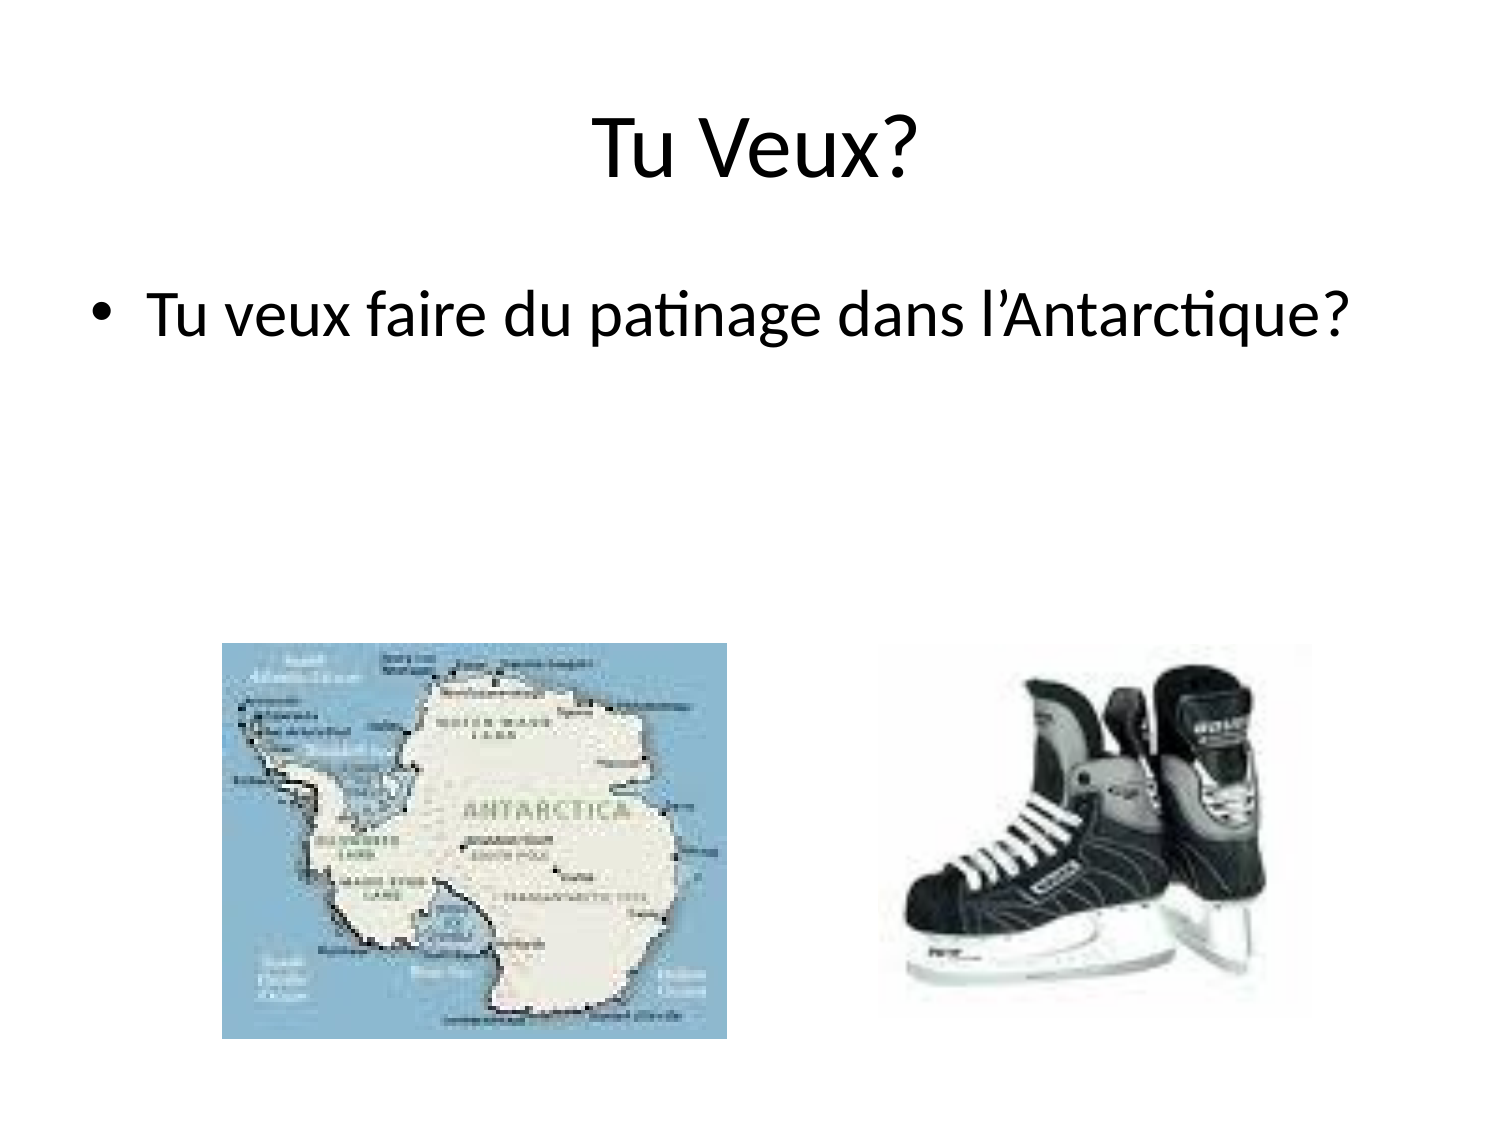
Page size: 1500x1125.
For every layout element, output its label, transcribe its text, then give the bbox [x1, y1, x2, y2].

picture [878, 644, 1312, 1018]
list Tu veux faire du patinage dans l’Antarctique? [75, 262, 1425, 1005]
picture [222, 643, 727, 1039]
title Tu Veux? [82, 46, 1432, 235]
